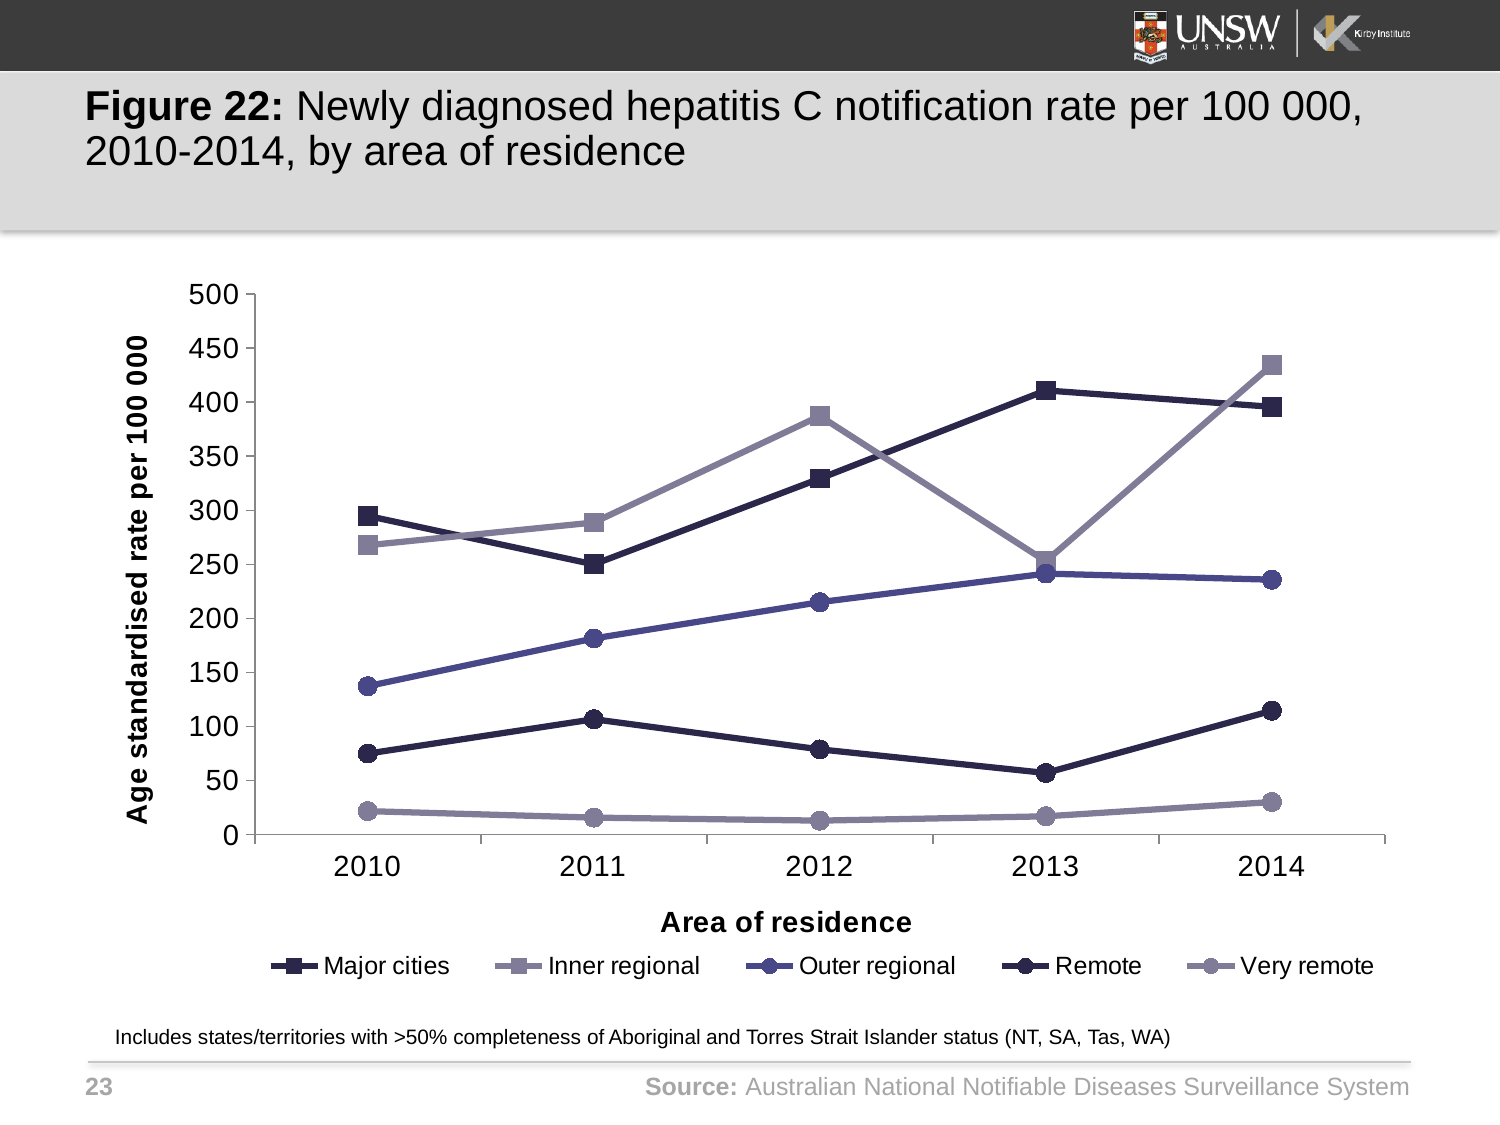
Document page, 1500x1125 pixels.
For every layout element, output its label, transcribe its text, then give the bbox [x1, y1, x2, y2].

picture [0, 0, 1500, 71]
list Source: Australian National Notifiable Diseases Surveillance System [262, 1070, 1412, 1112]
chart [84, 262, 1412, 1023]
text_box Includes states/territories with >50% completeness of Aboriginal and Torres Strait Islander status (NT, SA, Tas, WA) [100, 1016, 1424, 1057]
slide_number 23 [85, 1070, 195, 1112]
title Figure 22: Newly diagnosed hepatitis C notification rate per 100 000, 2010-2014, by area of residence [85, 84, 1412, 216]
